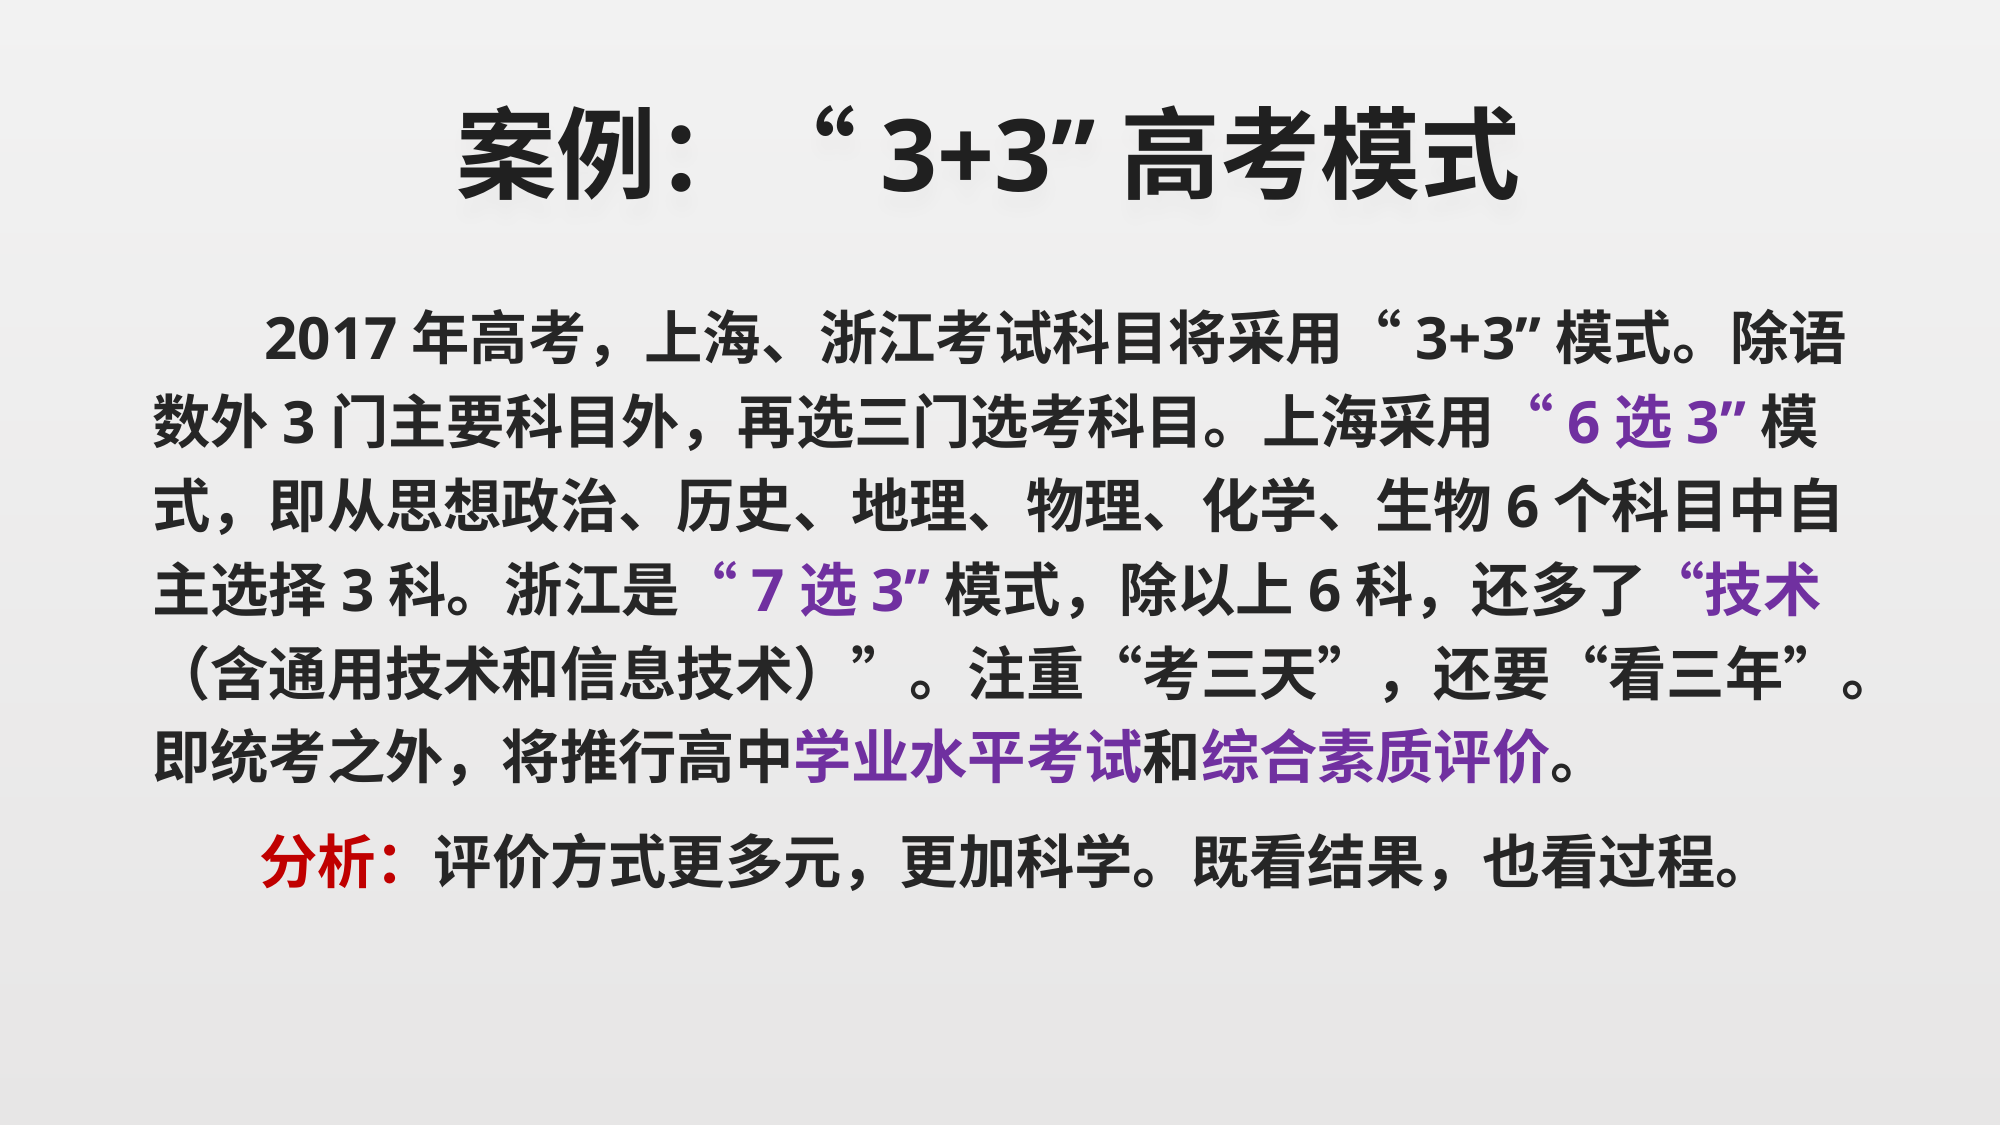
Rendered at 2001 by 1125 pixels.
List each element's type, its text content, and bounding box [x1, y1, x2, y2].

list 2017年高考，上海、浙江考试科目将采用“3+3”模式。除语数外3门主要科目外，再选三门选考科目。上海采用“6选3”模式，即从思想政治、历史、地理、物理、化学、生物6个科目中自主选择3科。浙江是“7选3”模式，除以上6科，还多了“技术（含通用技术和信息技术）”。注重“考三天”，还要“看三年”。即统考之外，将推行高中学业水平考试和综合素质评价。 分析：评价方式更多元，更加科学。既看结果，也看过程。 [137, 279, 1863, 1014]
title 案例：“3+3”高考模式 [137, 82, 1863, 221]
